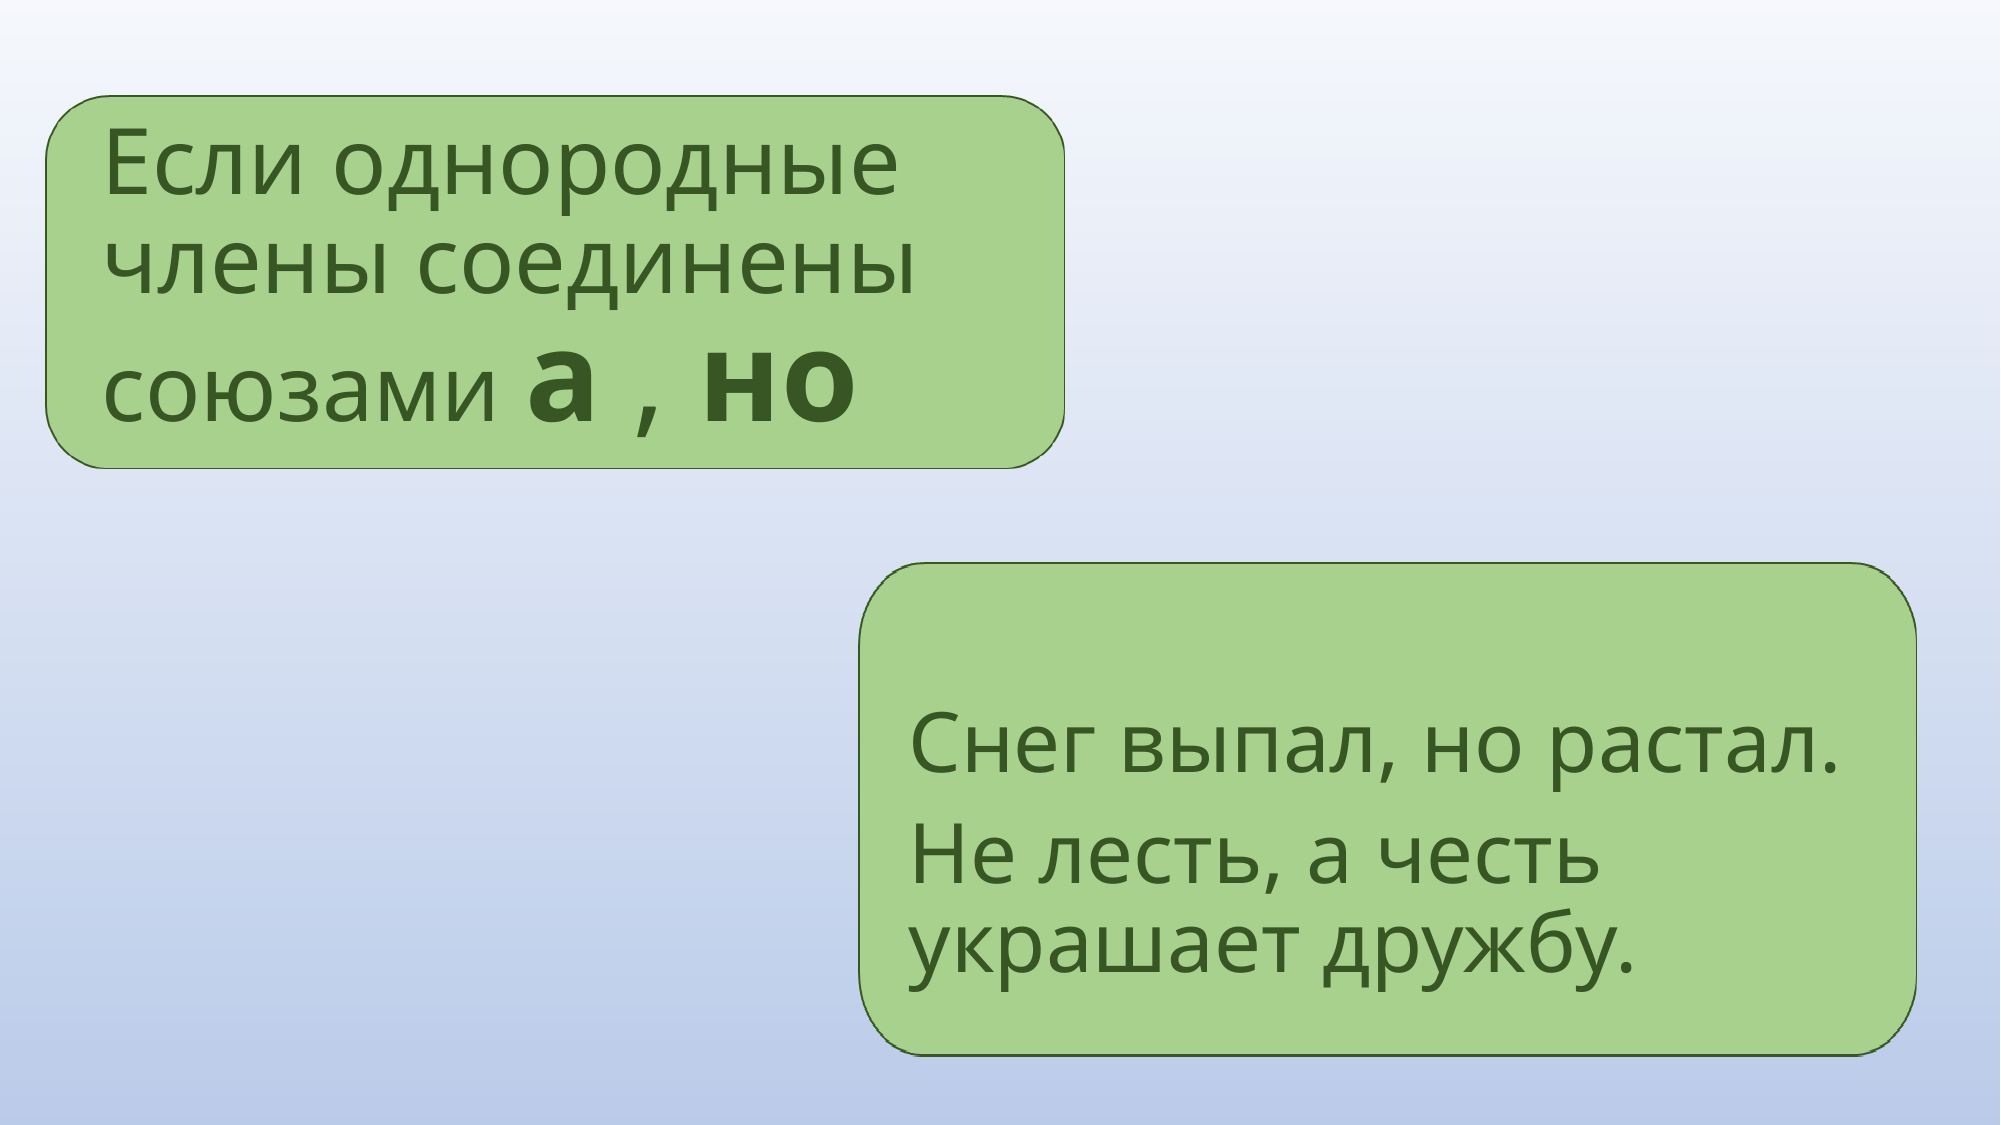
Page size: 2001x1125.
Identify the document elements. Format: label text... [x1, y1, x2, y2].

picture [858, 562, 1917, 1057]
picture [45, 95, 1065, 469]
list Снег выпал, но растал. Не лесть, а честь украшает дружбу. [893, 572, 1952, 1125]
